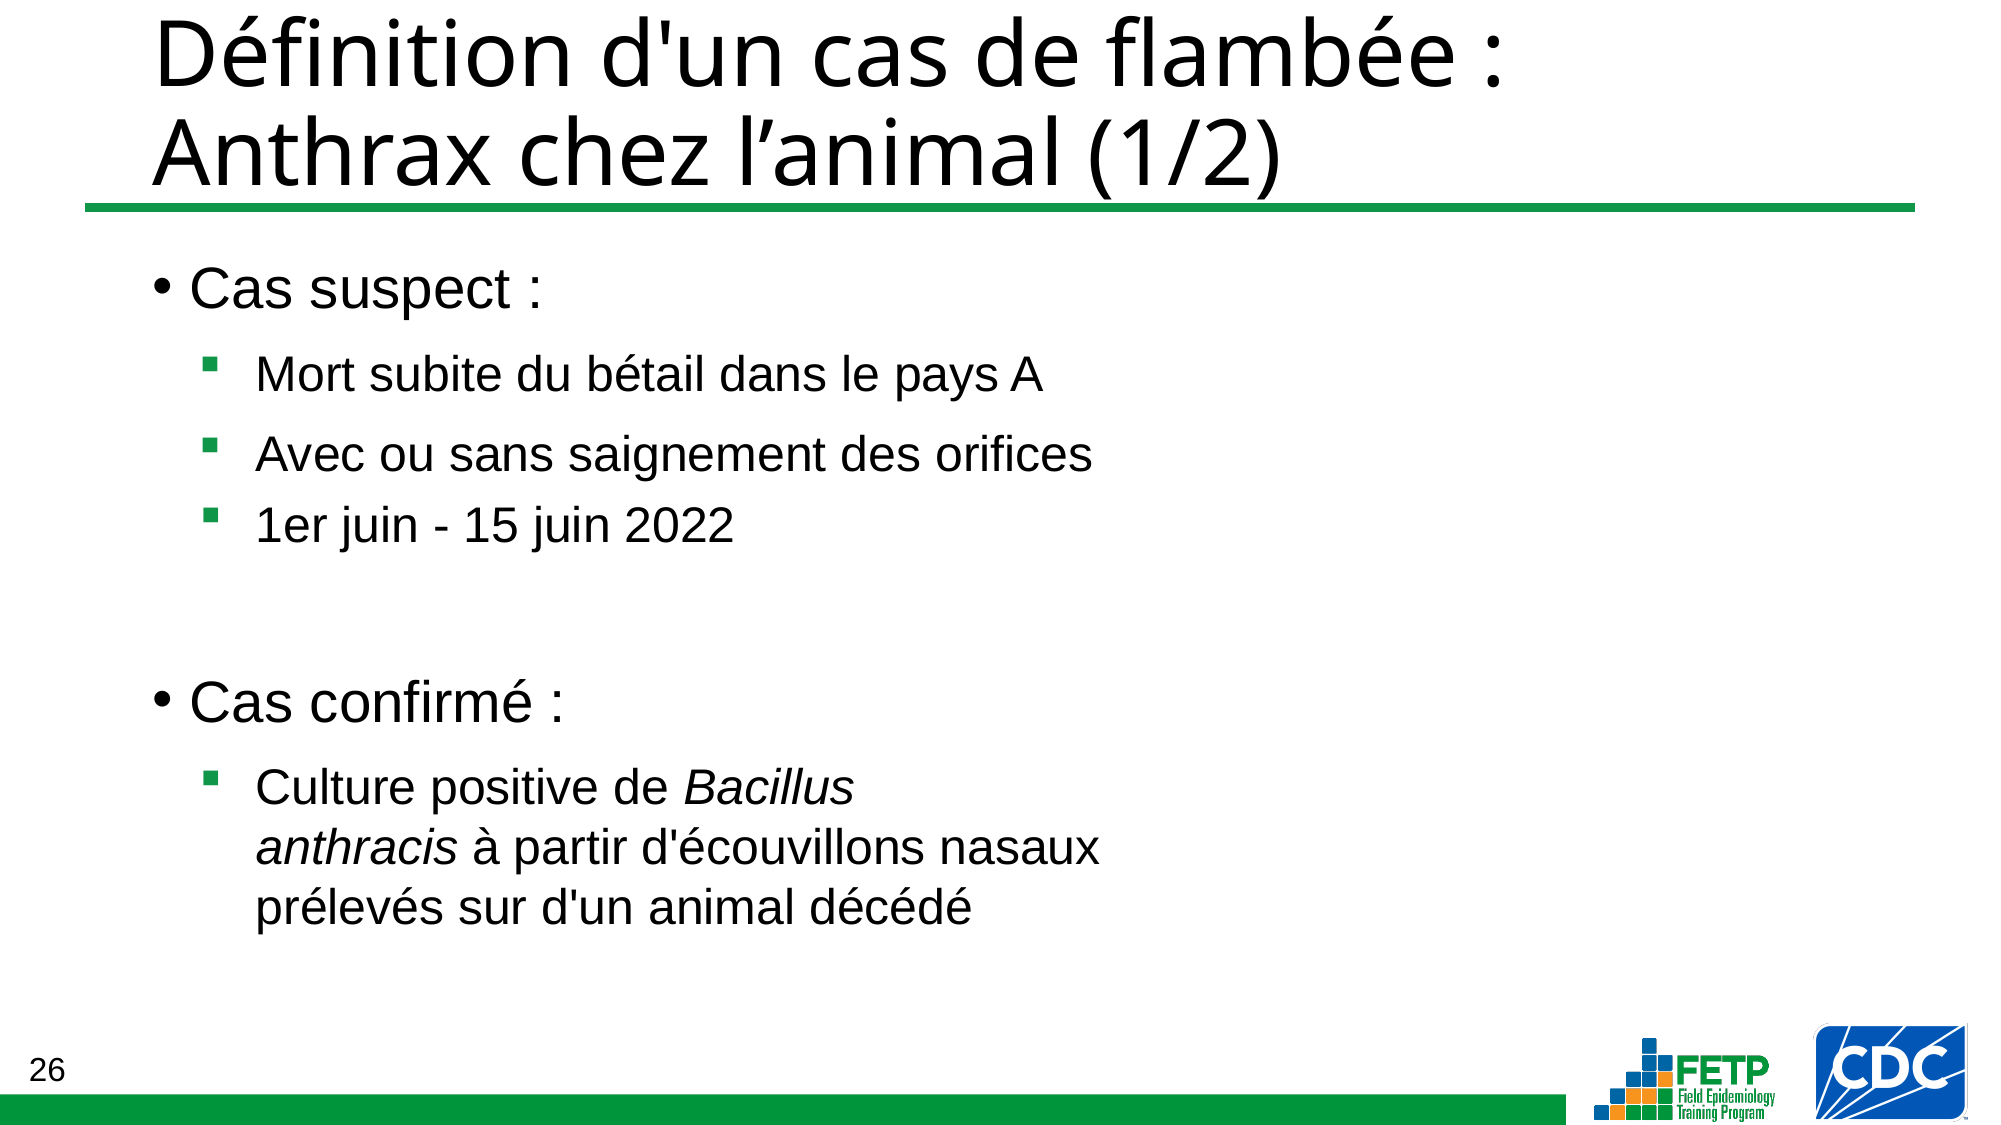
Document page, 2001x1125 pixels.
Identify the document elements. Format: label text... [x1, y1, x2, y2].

picture [1594, 1038, 1775, 1122]
picture [1813, 1023, 1968, 1122]
list Cas suspect : Mort subite du bétail dans le pays A Avec ou sans saignement des orifices 1er juin - 15 juin 2022 Cas confirmé : Culture positive de Bacillus anthracis à partir d'écouvillons nasaux prélevés sur d'un animal décédé [137, 242, 1147, 1004]
title Définition d'un cas de flambée : Anthrax chez l’animal (1/2) [137, 0, 1863, 207]
